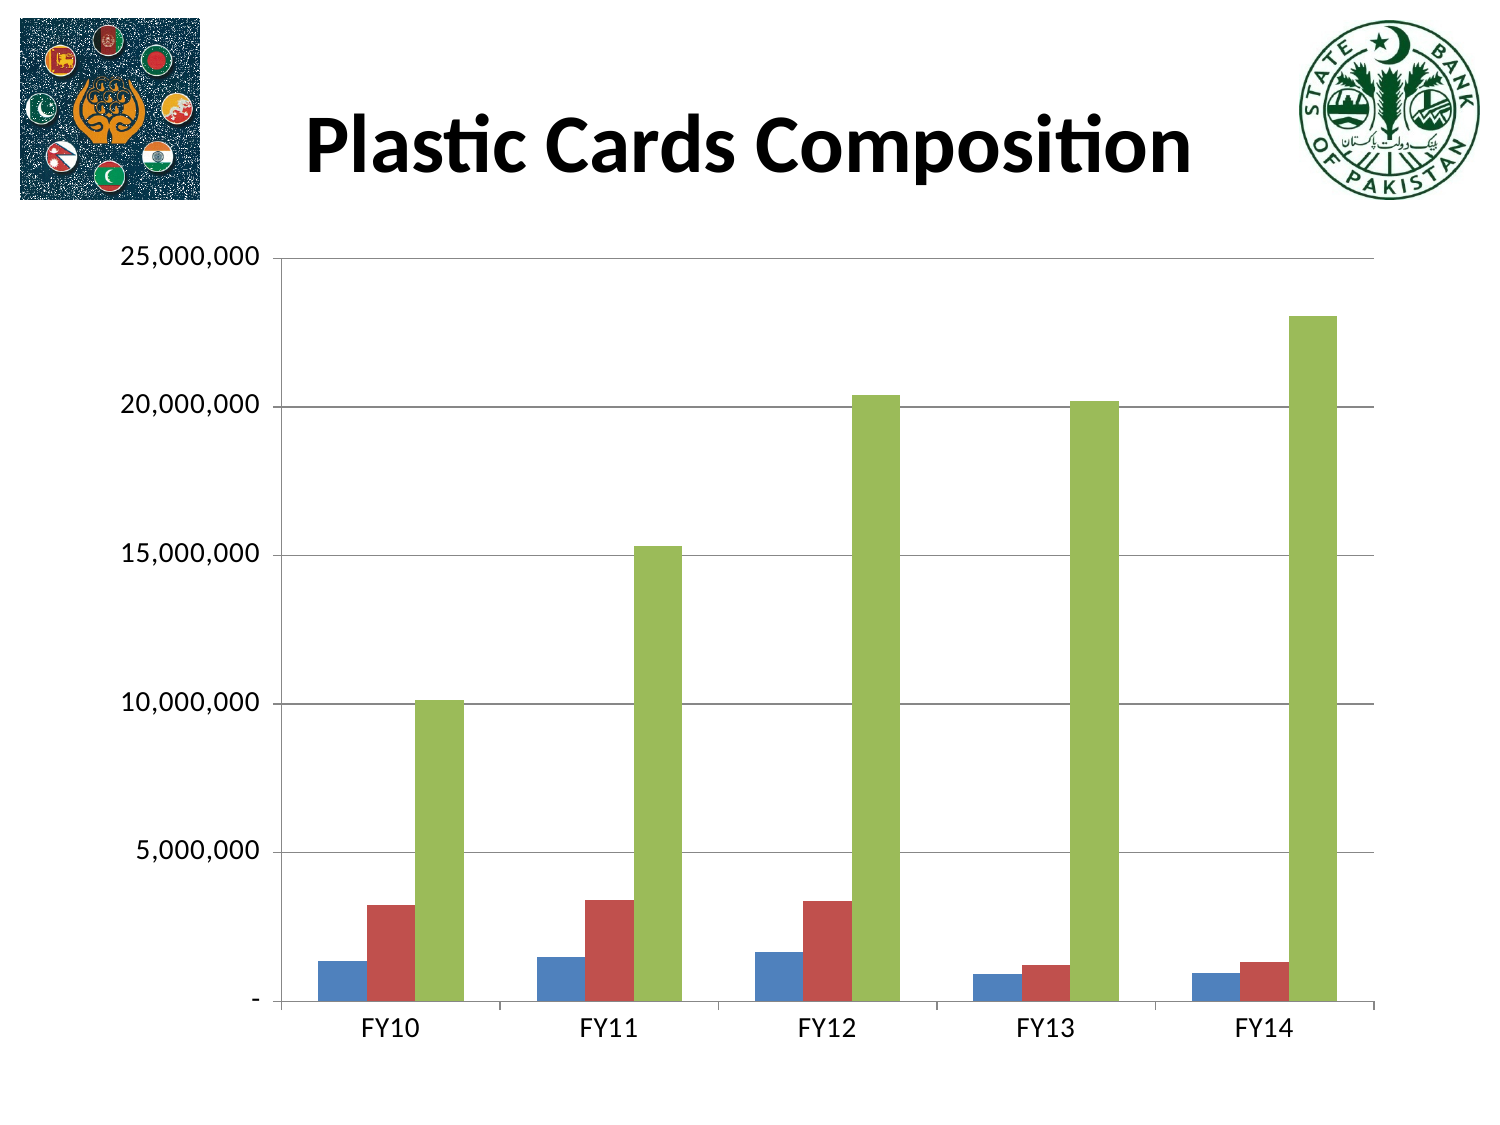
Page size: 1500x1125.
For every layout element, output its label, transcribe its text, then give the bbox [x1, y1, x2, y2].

picture [83, 172, 89, 184]
picture [84, 148, 127, 197]
picture [85, 196, 104, 201]
chart [87, 226, 1401, 1063]
picture [141, 131, 176, 177]
picture [46, 193, 61, 201]
picture [19, 34, 146, 201]
picture [160, 84, 195, 130]
picture [32, 197, 43, 201]
title Plastic Cards Composition [75, 45, 1425, 233]
picture [1299, 19, 1480, 201]
picture [42, 188, 47, 197]
picture [141, 44, 176, 82]
picture [19, 87, 24, 107]
picture [28, 152, 32, 163]
picture [166, 129, 172, 137]
picture [89, 18, 127, 61]
picture [19, 181, 26, 189]
picture [64, 18, 75, 26]
